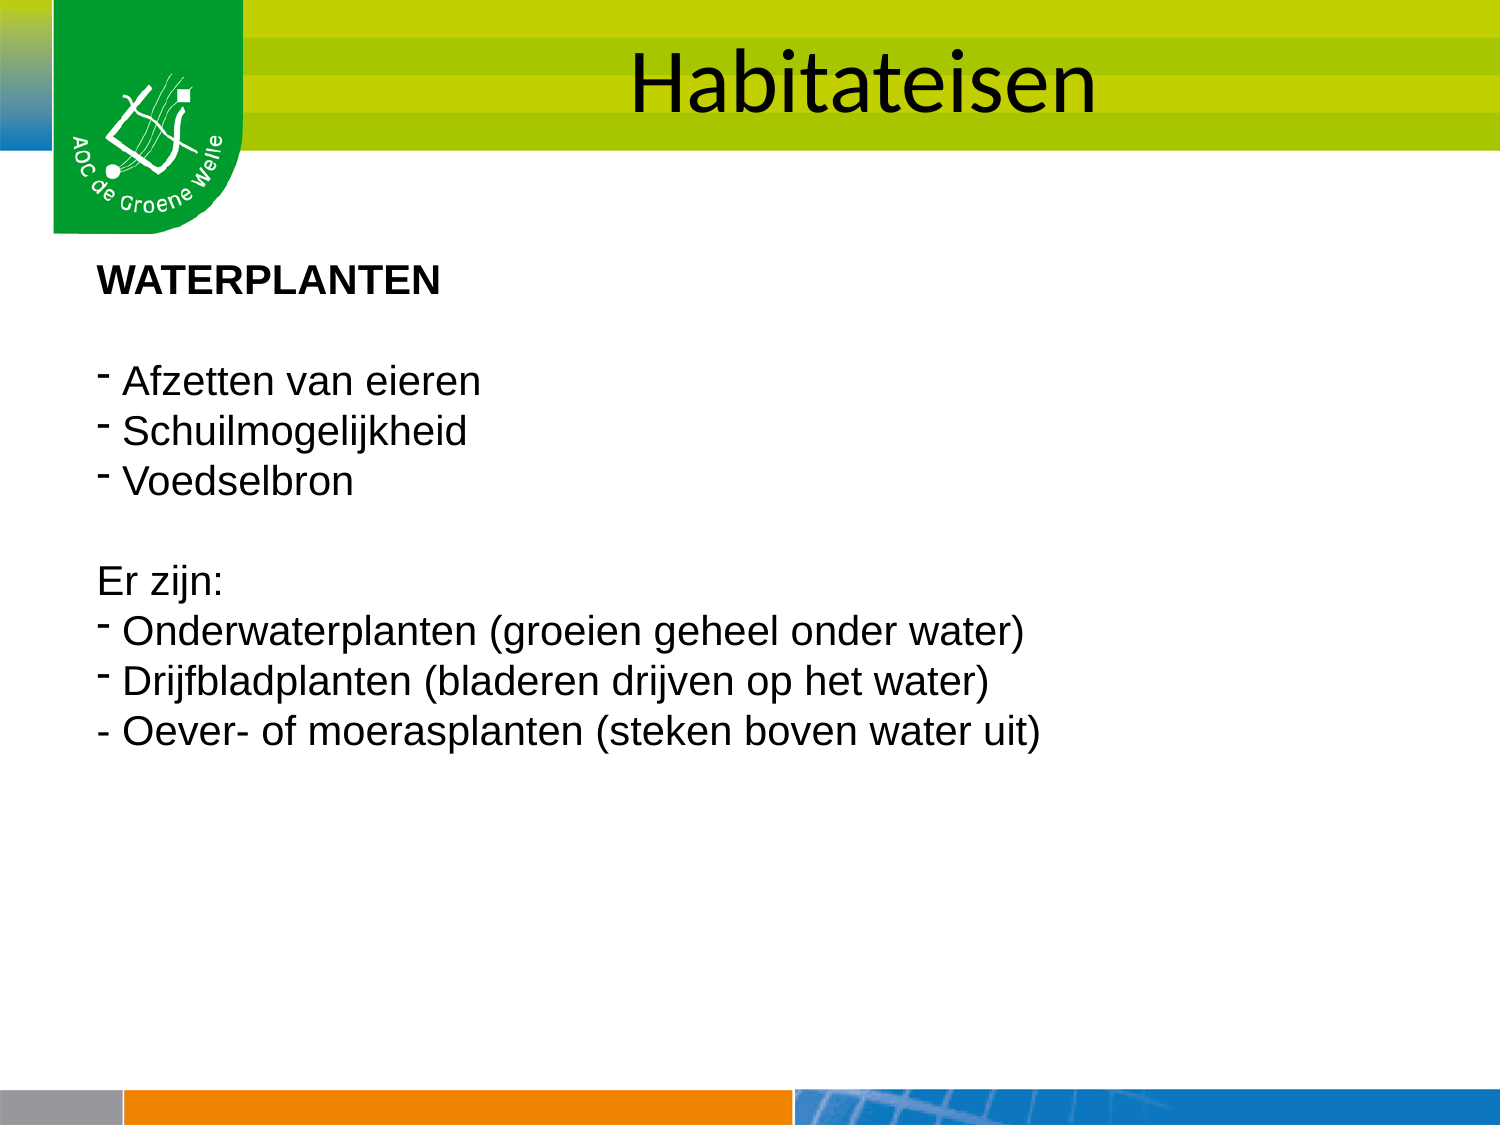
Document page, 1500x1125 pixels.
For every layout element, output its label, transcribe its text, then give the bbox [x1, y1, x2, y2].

picture [0, 153, 1500, 1125]
text_box Habitateisen [0, 0, 1500, 153]
text_box WATERPLANTEN Afzetten van eieren Schuilmogelijkheid Voedselbron Er zijn: Onderwaterplanten (groeien geheel onder water) Drijfbladplanten (bladeren drijven op het water) - Oever- of moerasplanten (steken boven water uit) [81, 246, 1407, 861]
